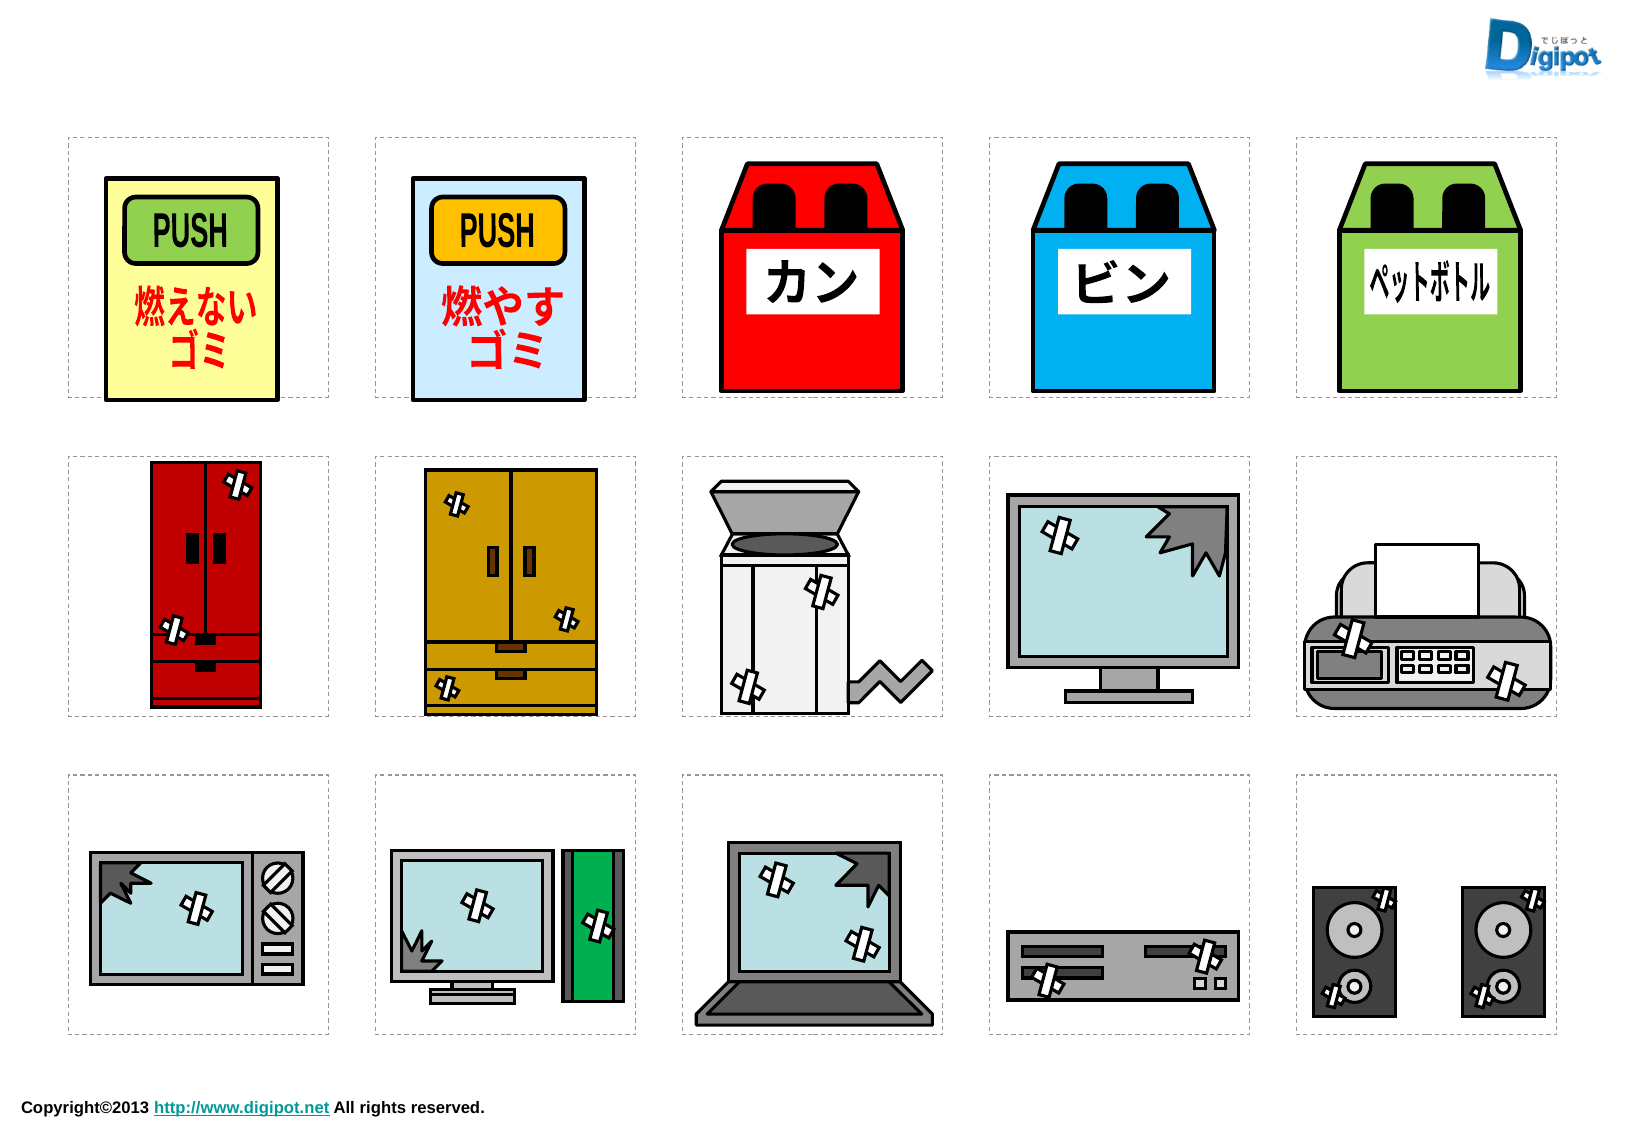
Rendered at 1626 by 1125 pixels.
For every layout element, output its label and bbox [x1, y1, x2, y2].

text_box [1032, 163, 1215, 392]
text_box [695, 841, 933, 1026]
text_box [1007, 494, 1239, 704]
text_box [710, 481, 933, 714]
text_box [90, 852, 304, 985]
text_box [1339, 163, 1521, 392]
picture [1485, 18, 1602, 82]
text_box [151, 462, 261, 708]
text_box [1304, 544, 1551, 709]
text_box [412, 178, 585, 401]
text_box [391, 850, 624, 1004]
text_box [1007, 931, 1239, 1001]
text_box [1313, 887, 1545, 1017]
text_box [105, 178, 278, 401]
text_box [425, 469, 597, 715]
text_box [721, 163, 903, 392]
